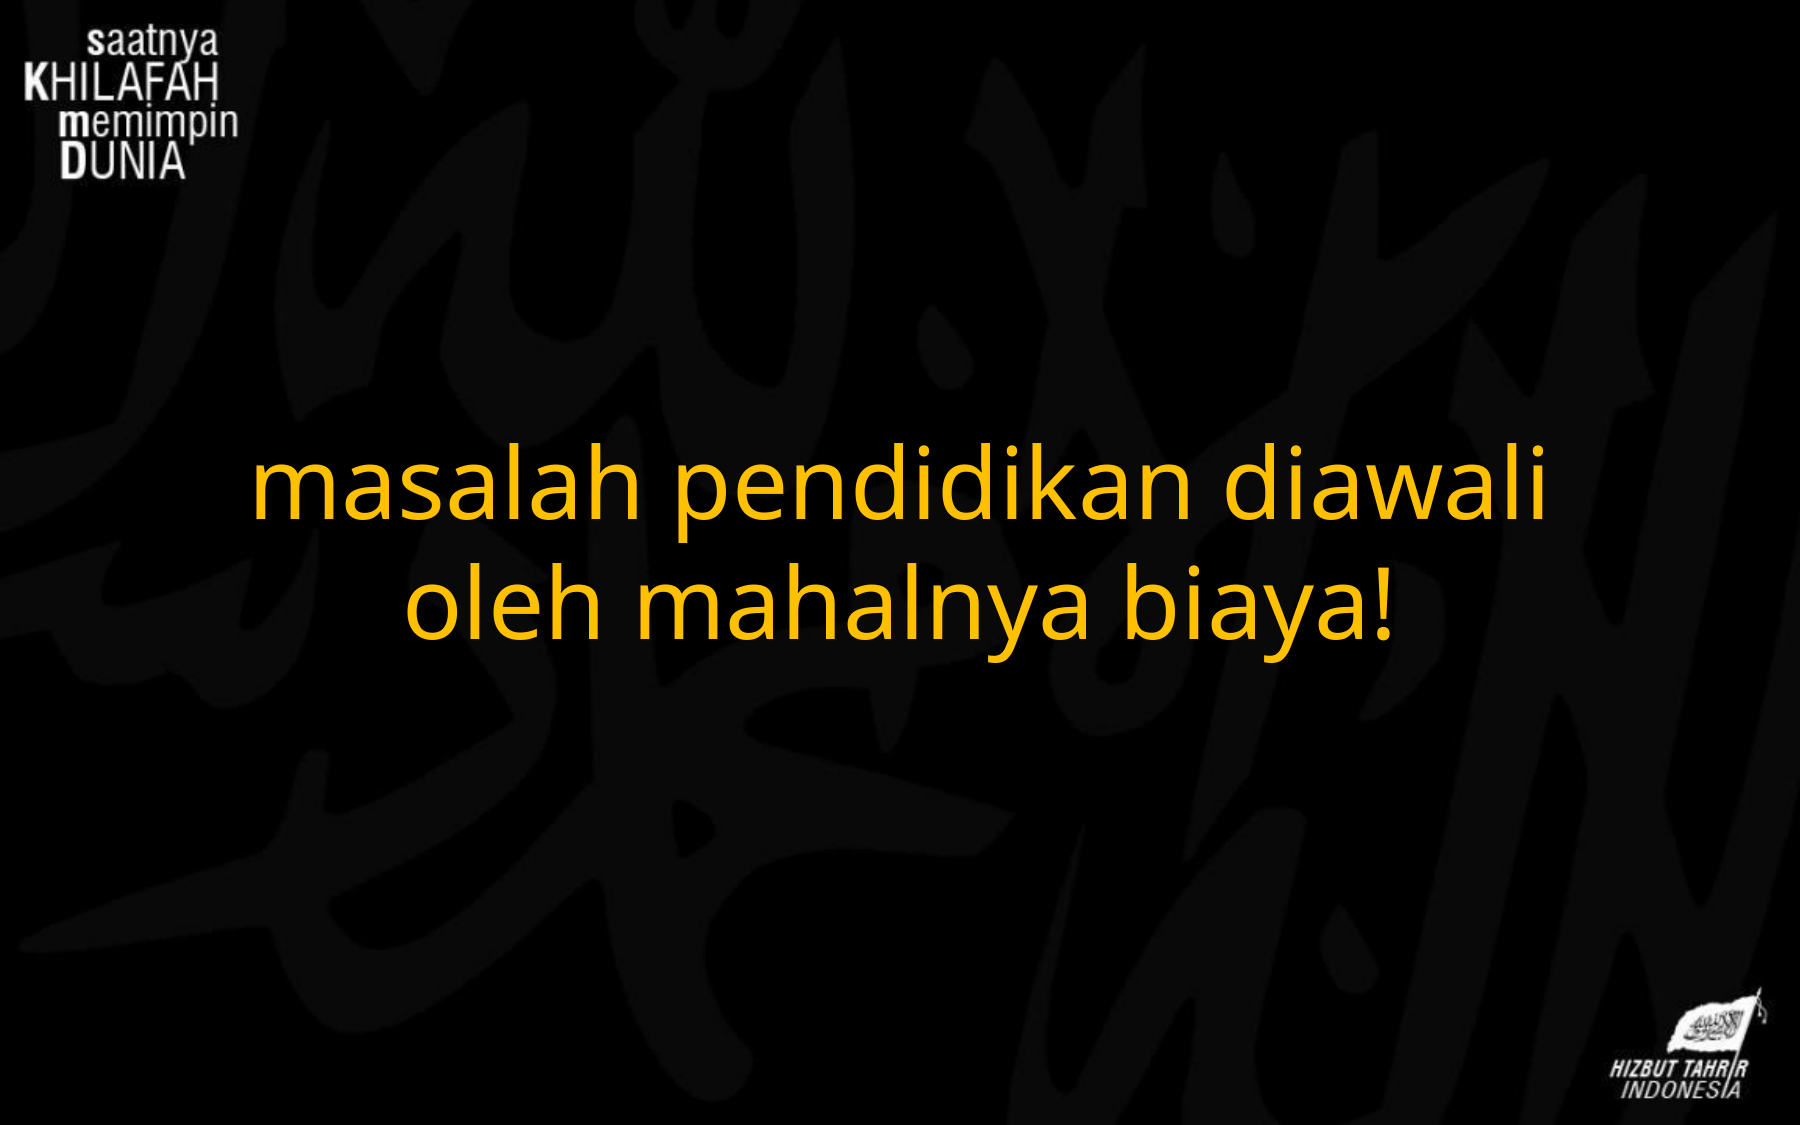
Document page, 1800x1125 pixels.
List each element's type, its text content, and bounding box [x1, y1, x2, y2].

text_box masalah pendidikan diawali oleh mahalnya biaya! [0, 412, 1800, 668]
picture [0, 0, 1800, 412]
picture [0, 668, 1800, 1125]
